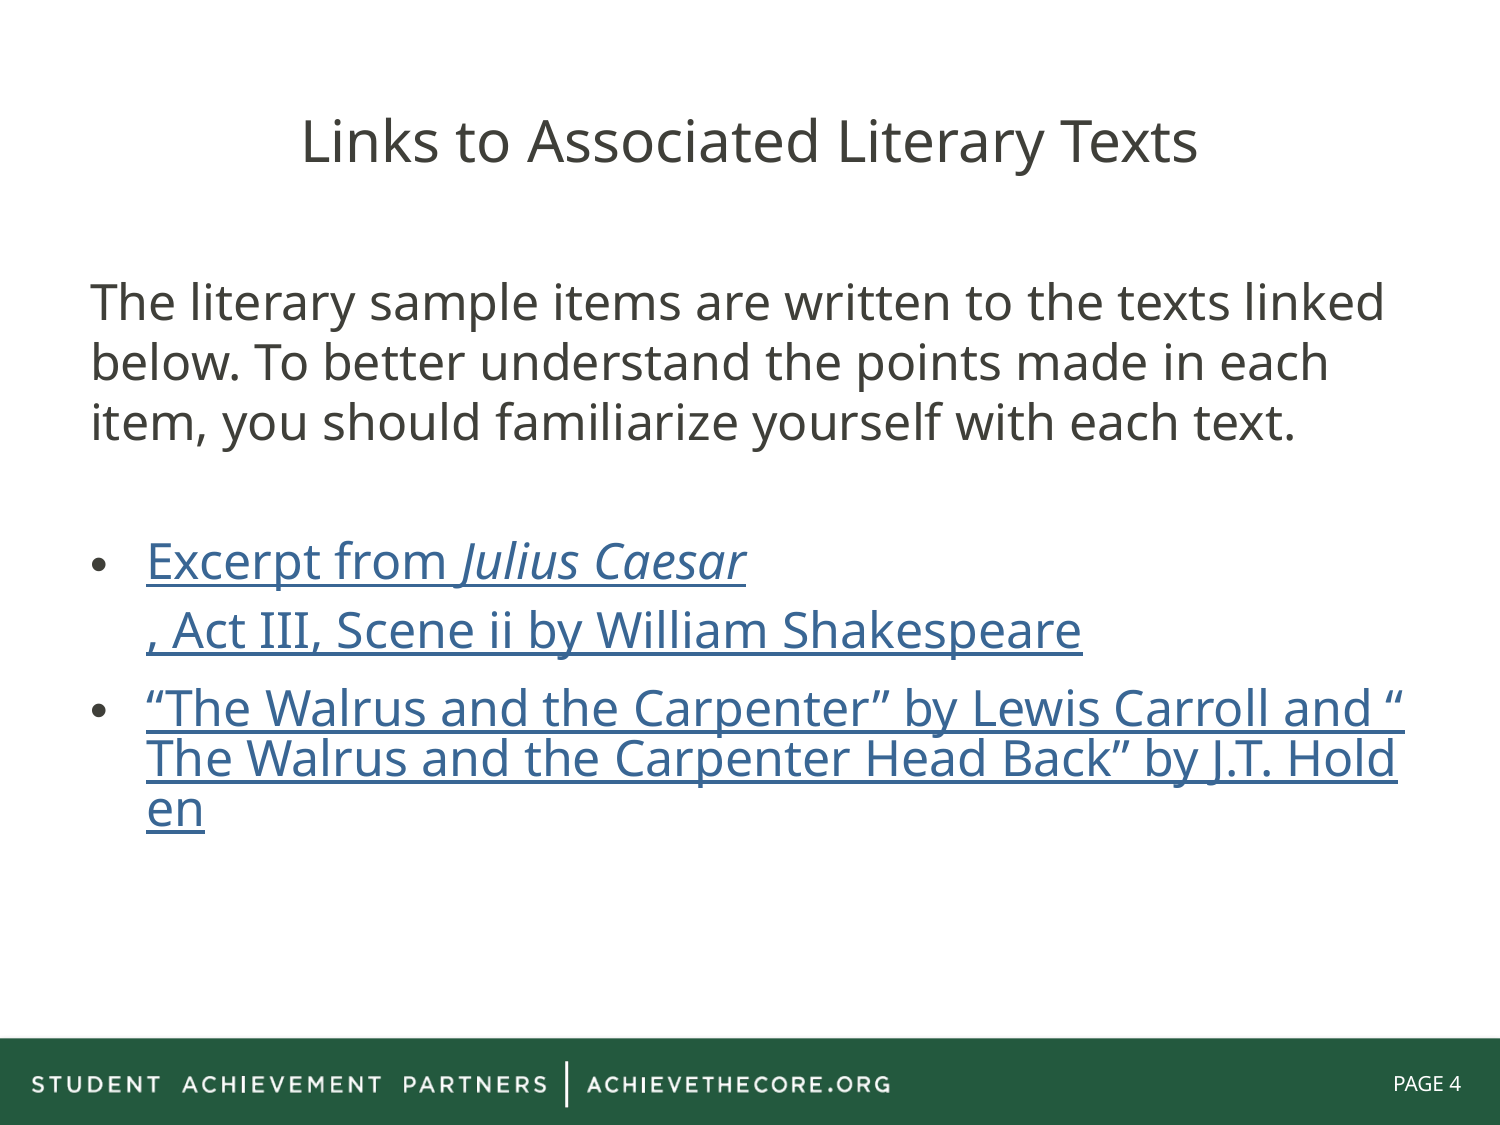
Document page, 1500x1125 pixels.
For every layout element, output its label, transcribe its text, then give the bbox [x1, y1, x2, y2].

list The literary sample items are written to the texts linked below. To better understand the points made in each item, you should familiarize yourself with each text. Excerpt from Julius Caesar, Act III, Scene ii by William Shakespeare “The Walrus and the Carpenter” by Lewis Carroll and “The Walrus and the Carpenter Head Back” by J.T. Holden [75, 262, 1425, 1005]
title Links to Associated Literary Texts [75, 45, 1425, 233]
